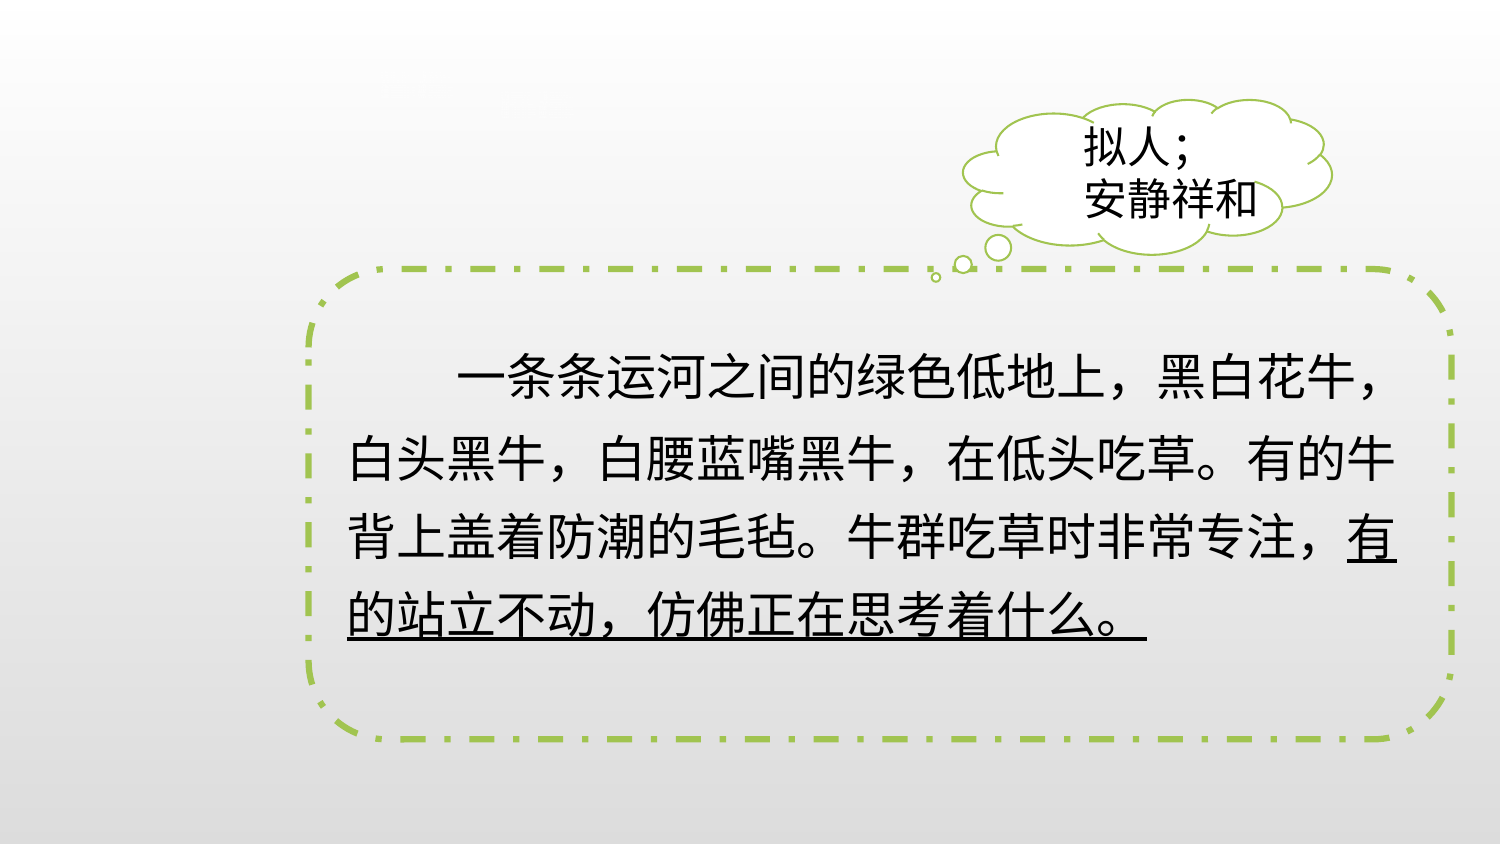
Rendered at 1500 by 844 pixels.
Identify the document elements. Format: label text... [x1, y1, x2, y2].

text_box [961, 112, 1263, 256]
text_box [953, 254, 973, 275]
text_box [1087, 98, 1288, 113]
text_box [930, 272, 942, 283]
text_box [307, 268, 1453, 741]
text_box [984, 233, 1013, 262]
text_box 拟人； 安静祥和 [1072, 113, 1377, 231]
